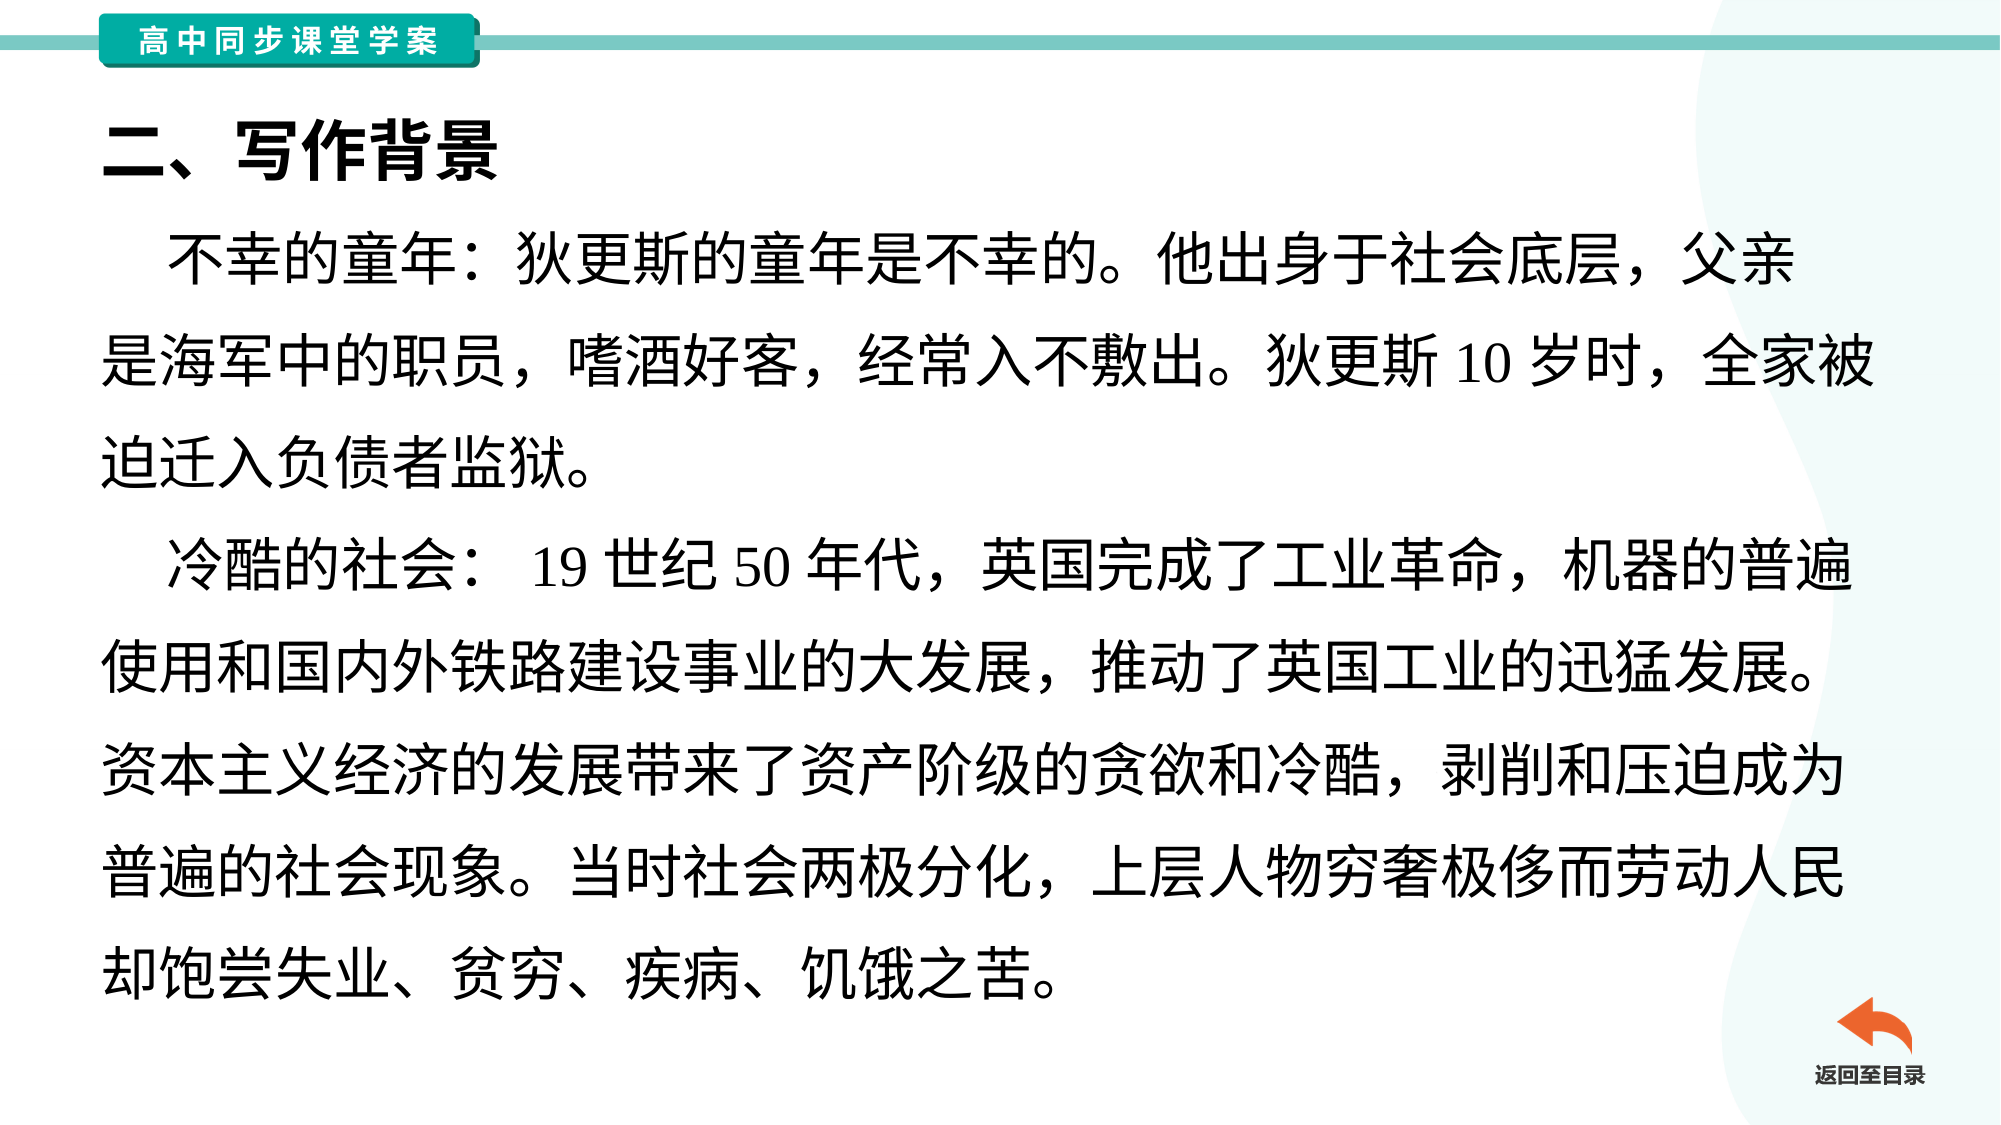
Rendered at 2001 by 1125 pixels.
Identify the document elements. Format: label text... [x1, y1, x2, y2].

text_box 不幸的童年：狄更斯的童年是不幸的。他出身于社会底层，父亲 是海军中的职员，嗜酒好客，经常入不敷出。狄更斯10岁时，全家被 迫迁入负债者监狱。 冷酷的社会：19世纪50年代，英国完成了工业革命，机器的普遍 使用和国内外铁路建设事业的大发展，推动了英国工业的迅猛发展。 资本主义经济的发展带来了资产阶级的贪欲和冷酷，剥削和压迫成为 普遍的社会现象。当时社会两极分化，上层人物穷奢极侈而劳动人民 却饱尝失业、贫穷、疾病、饥饿之苦。 [100, 190, 1899, 1109]
text_box 二、写作背景 [100, 76, 1899, 190]
picture [0, 0, 2000, 1125]
